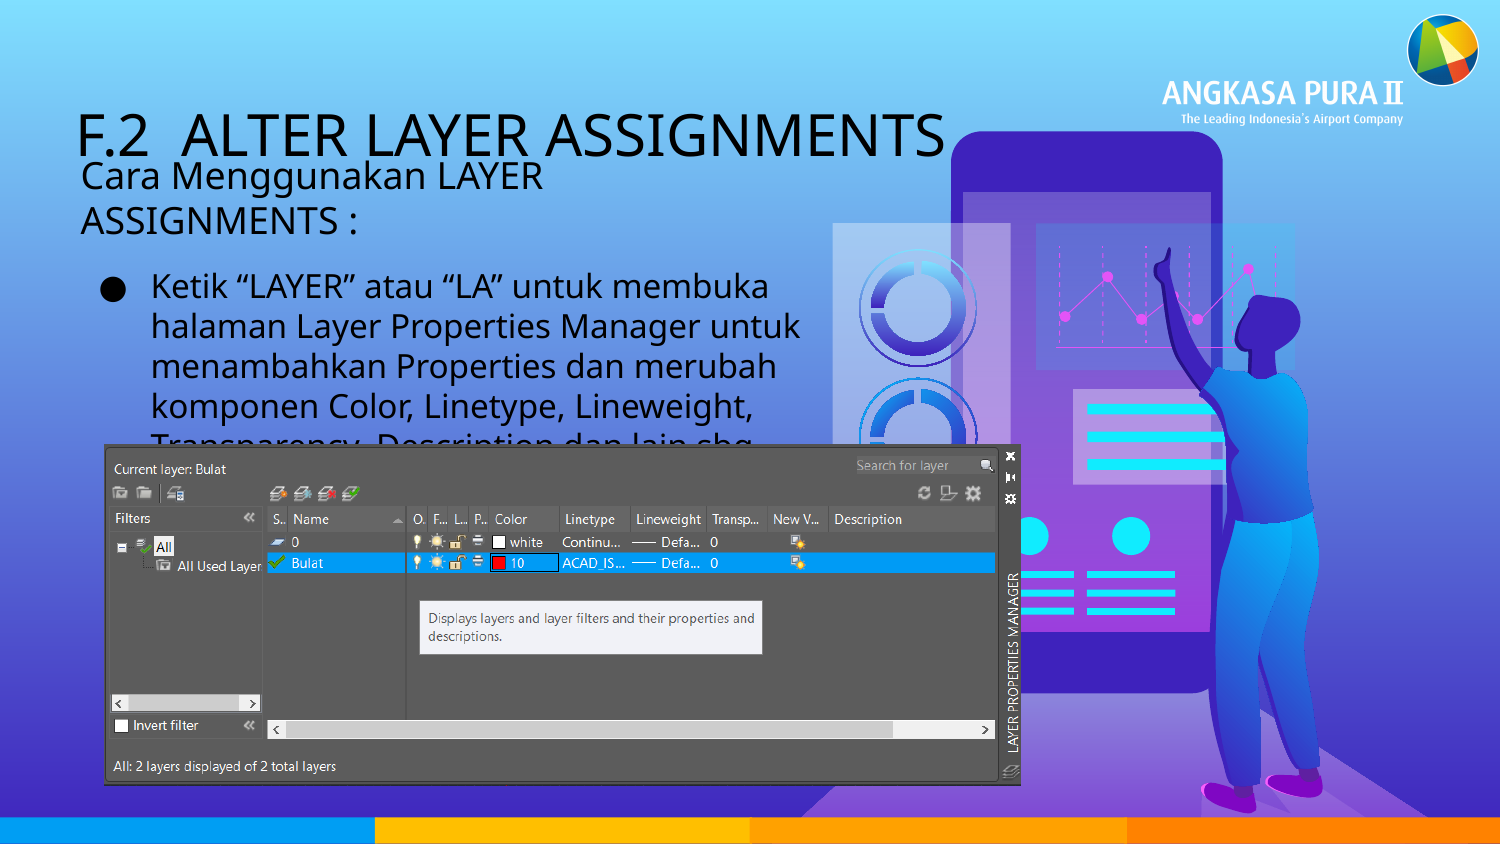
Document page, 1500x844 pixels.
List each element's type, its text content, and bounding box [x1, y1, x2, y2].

picture [1162, 14, 1479, 126]
title F.2 ALTER LAYER ASSIGNMENTS [60, 83, 1064, 181]
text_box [749, 131, 1500, 816]
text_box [0, 817, 1500, 844]
picture [104, 443, 1022, 786]
list Ketik “LAYER” atau “LA” untuk membuka halaman Layer Properties Manager untuk menambahkan Properties dan merubah komponen Color, Linetype, Lineweight, Transparency, Description dan lain sbg. [60, 250, 744, 579]
subtitle Cara Menggunakan LAYER ASSIGNMENTS : [65, 188, 744, 250]
